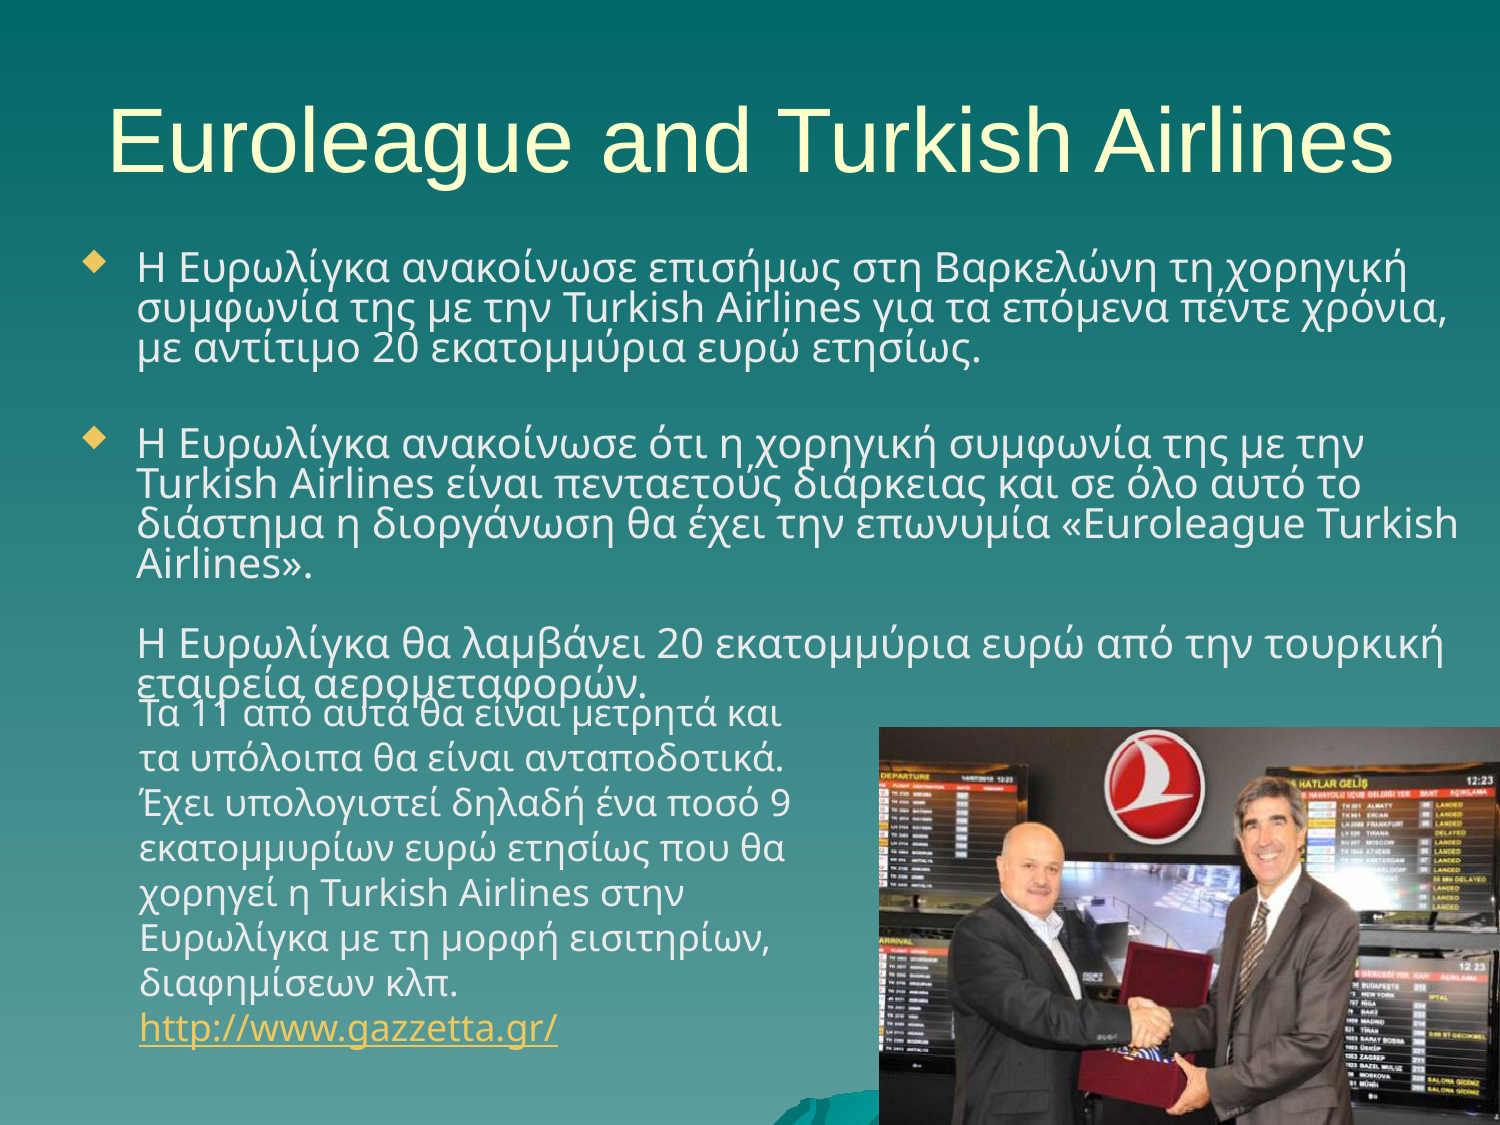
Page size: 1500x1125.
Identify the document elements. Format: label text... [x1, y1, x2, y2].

picture [879, 727, 1500, 1125]
list Η Ευρωλίγκα ανακοίνωσε επισήμως στη Βαρκελώνη τη χορηγική συμφωνία της με την Turkish Airlines για τα επόμενα πέντε χρόνια, με αντίτιμο 20 εκατομμύρια ευρώ ετησίως. Η Ευρωλίγκα ανακοίνωσε ότι η χορηγική συμφωνία της με την Turkish Airlines είναι πενταετούς διάρκειας και σε όλο αυτό το διάστημα η διοργάνωση θα έχει την επωνυμία «Euroleague Turkish Airlines». Η Ευρωλίγκα θα λαμβάνει 20 εκατομμύρια ευρώ από την τουρκική εταιρεία αερομεταφορών. [64, 184, 1500, 776]
text_box Τα 11 από αυτά θα είναι μετρητά και τα υπόλοιπα θα είναι ανταποδοτικά. Έχει υπολογιστεί δηλαδή ένα ποσό 9 εκατομμυρίων ευρώ ετησίως που θα χορηγεί η Turkish Airlines στην Ευρωλίγκα με τη μορφή εισιτηρίων, διαφημίσεων κλπ. http://www.gazzetta.gr/ [123, 681, 809, 1120]
title Euroleague and Turkish Airlines [76, 42, 1428, 184]
